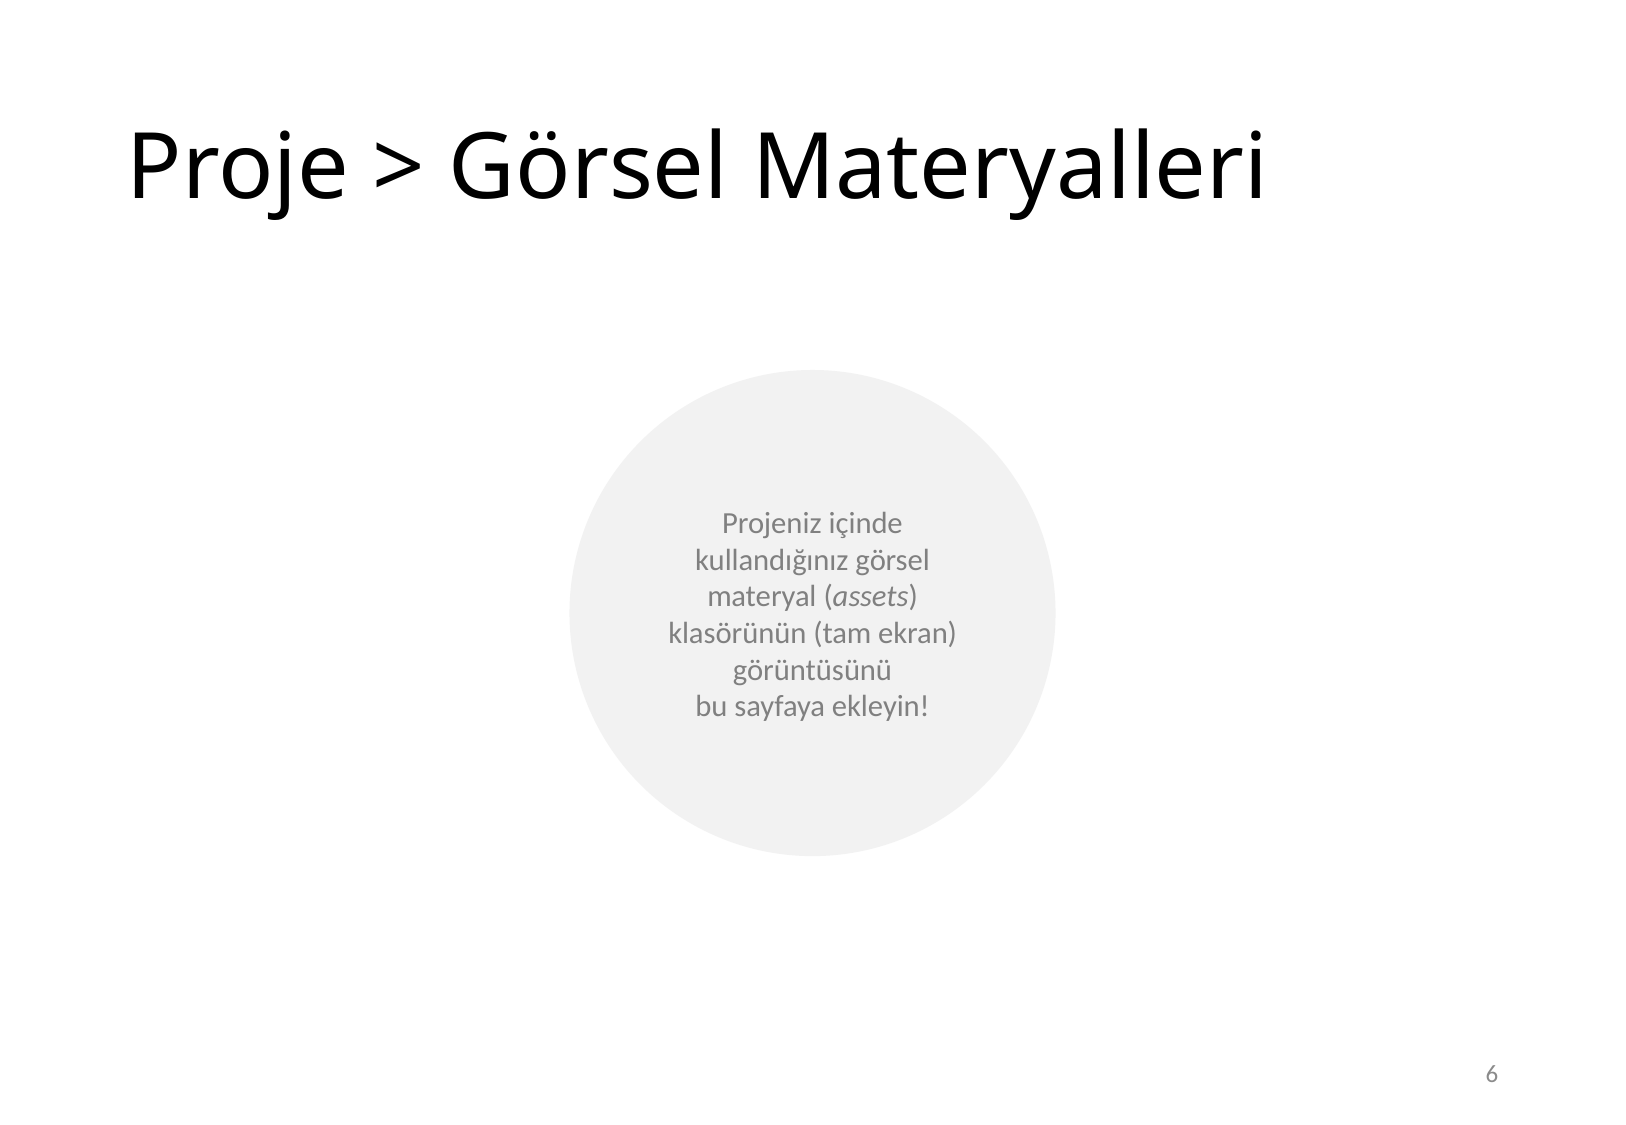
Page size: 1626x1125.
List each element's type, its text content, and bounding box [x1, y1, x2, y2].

title Proje > Görsel Materyalleri [111, 59, 1514, 278]
slide_number 6 [1147, 1042, 1514, 1103]
text_box Projeniz içinde kullandığınız görsel materyal (assets) klasörünün (tam ekran) görüntüsünü bu sayfaya ekleyin! [568, 368, 1057, 858]
